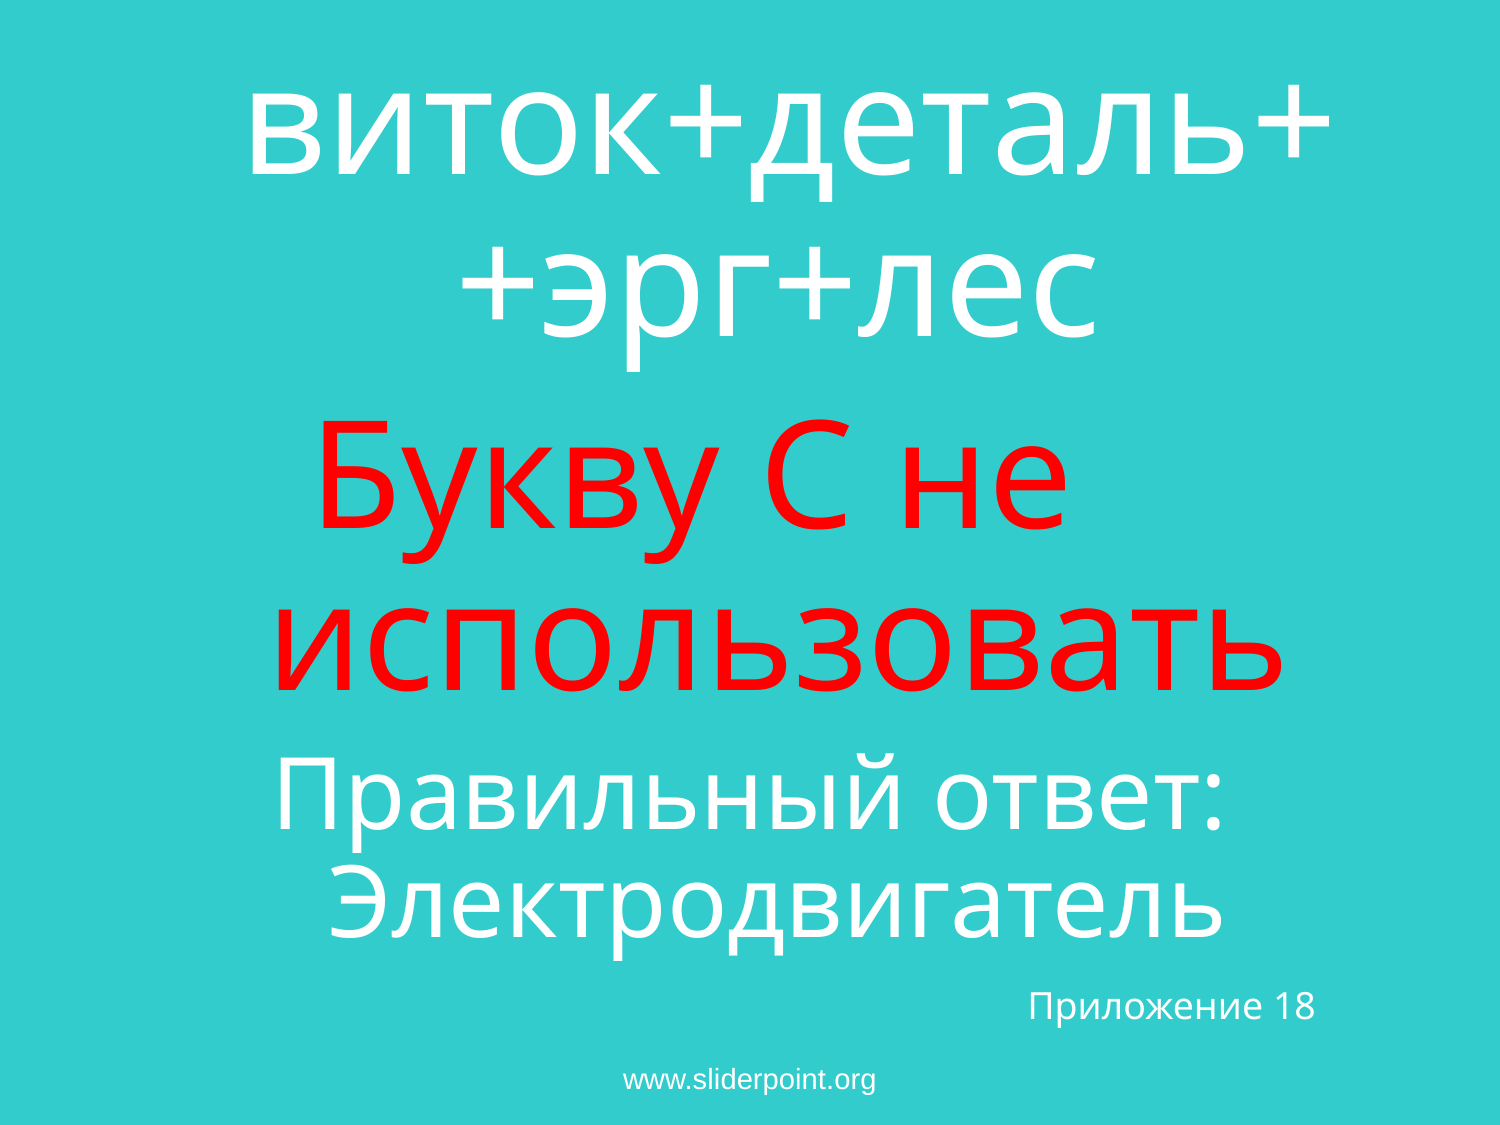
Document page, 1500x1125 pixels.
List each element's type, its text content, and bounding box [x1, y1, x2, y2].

text_box Приложение 18 [1012, 974, 1425, 1035]
footer www.sliderpoint.org [512, 1024, 988, 1103]
list виток+деталь+ +эрг+лес Букву С не использовать Правильный ответ: Электродвигатель [0, 37, 1500, 988]
